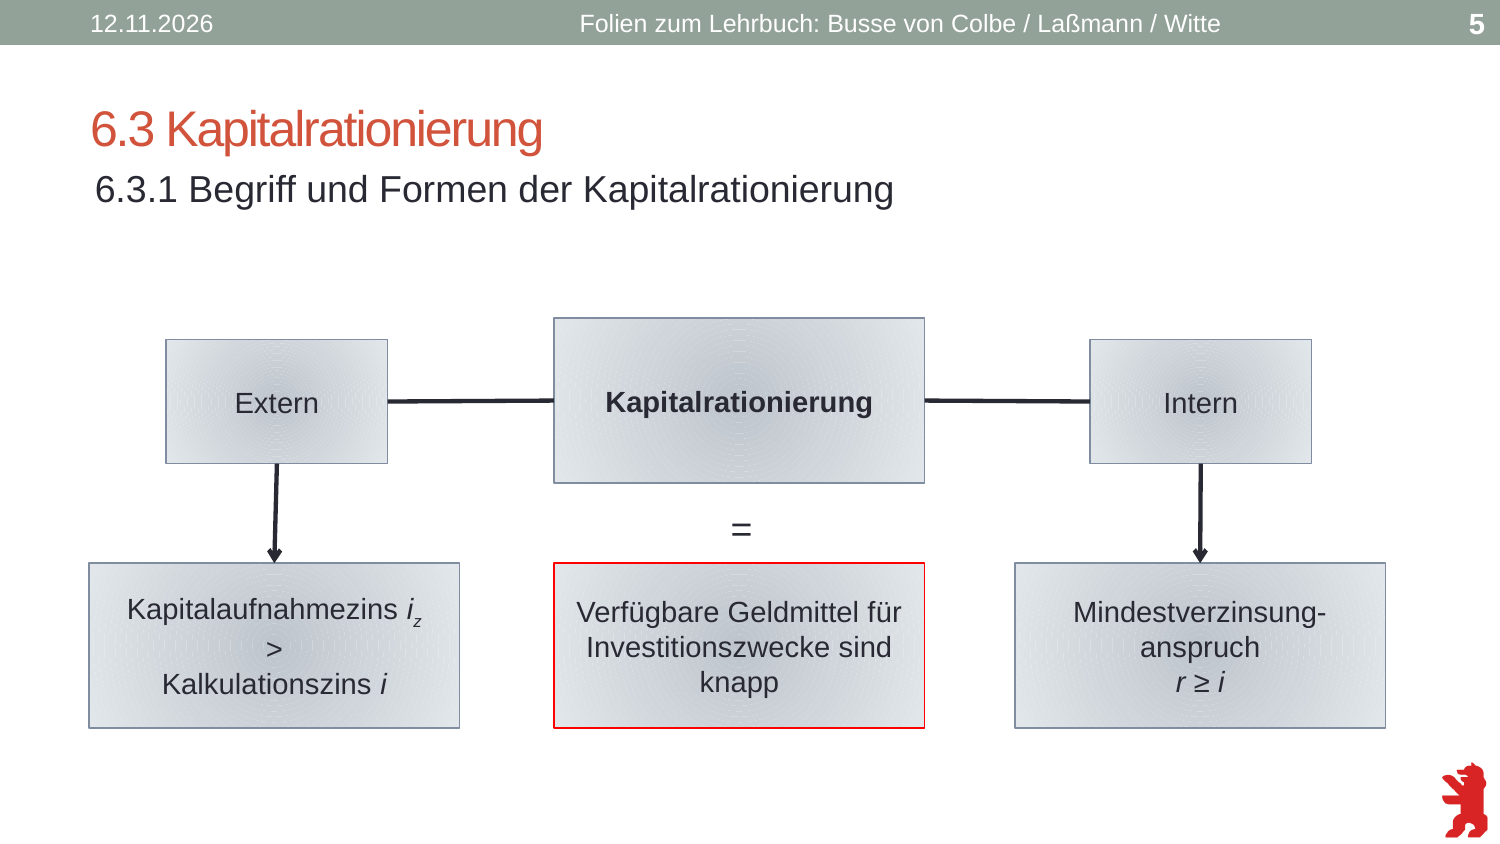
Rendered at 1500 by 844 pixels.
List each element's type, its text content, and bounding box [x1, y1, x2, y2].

title 6.3 Kapitalrationierung [75, 65, 1425, 188]
picture [1434, 760, 1500, 844]
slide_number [75, 2, 550, 43]
slide_number 5 [1325, 2, 1500, 43]
text_box 6.3.1 Begriff und Formen der Kapitalrationierung [80, 157, 910, 217]
text_box Intern [1089, 339, 1312, 464]
text_box Extern [165, 339, 388, 464]
text_box Kapitalaufnahmezins iz > Kalkulationszins i [88, 562, 460, 729]
text_box = [715, 497, 768, 558]
footer Folien zum Lehrbuch: Busse von Colbe / Laßmann / Witte [562, 2, 1238, 43]
text_box Mindestverzinsung-anspruch r ≥ i [1014, 562, 1386, 729]
text_box Kapitalrationierung [553, 317, 925, 484]
text_box Verfügbare Geldmittel für Investitionszwecke sind knapp [553, 562, 925, 729]
